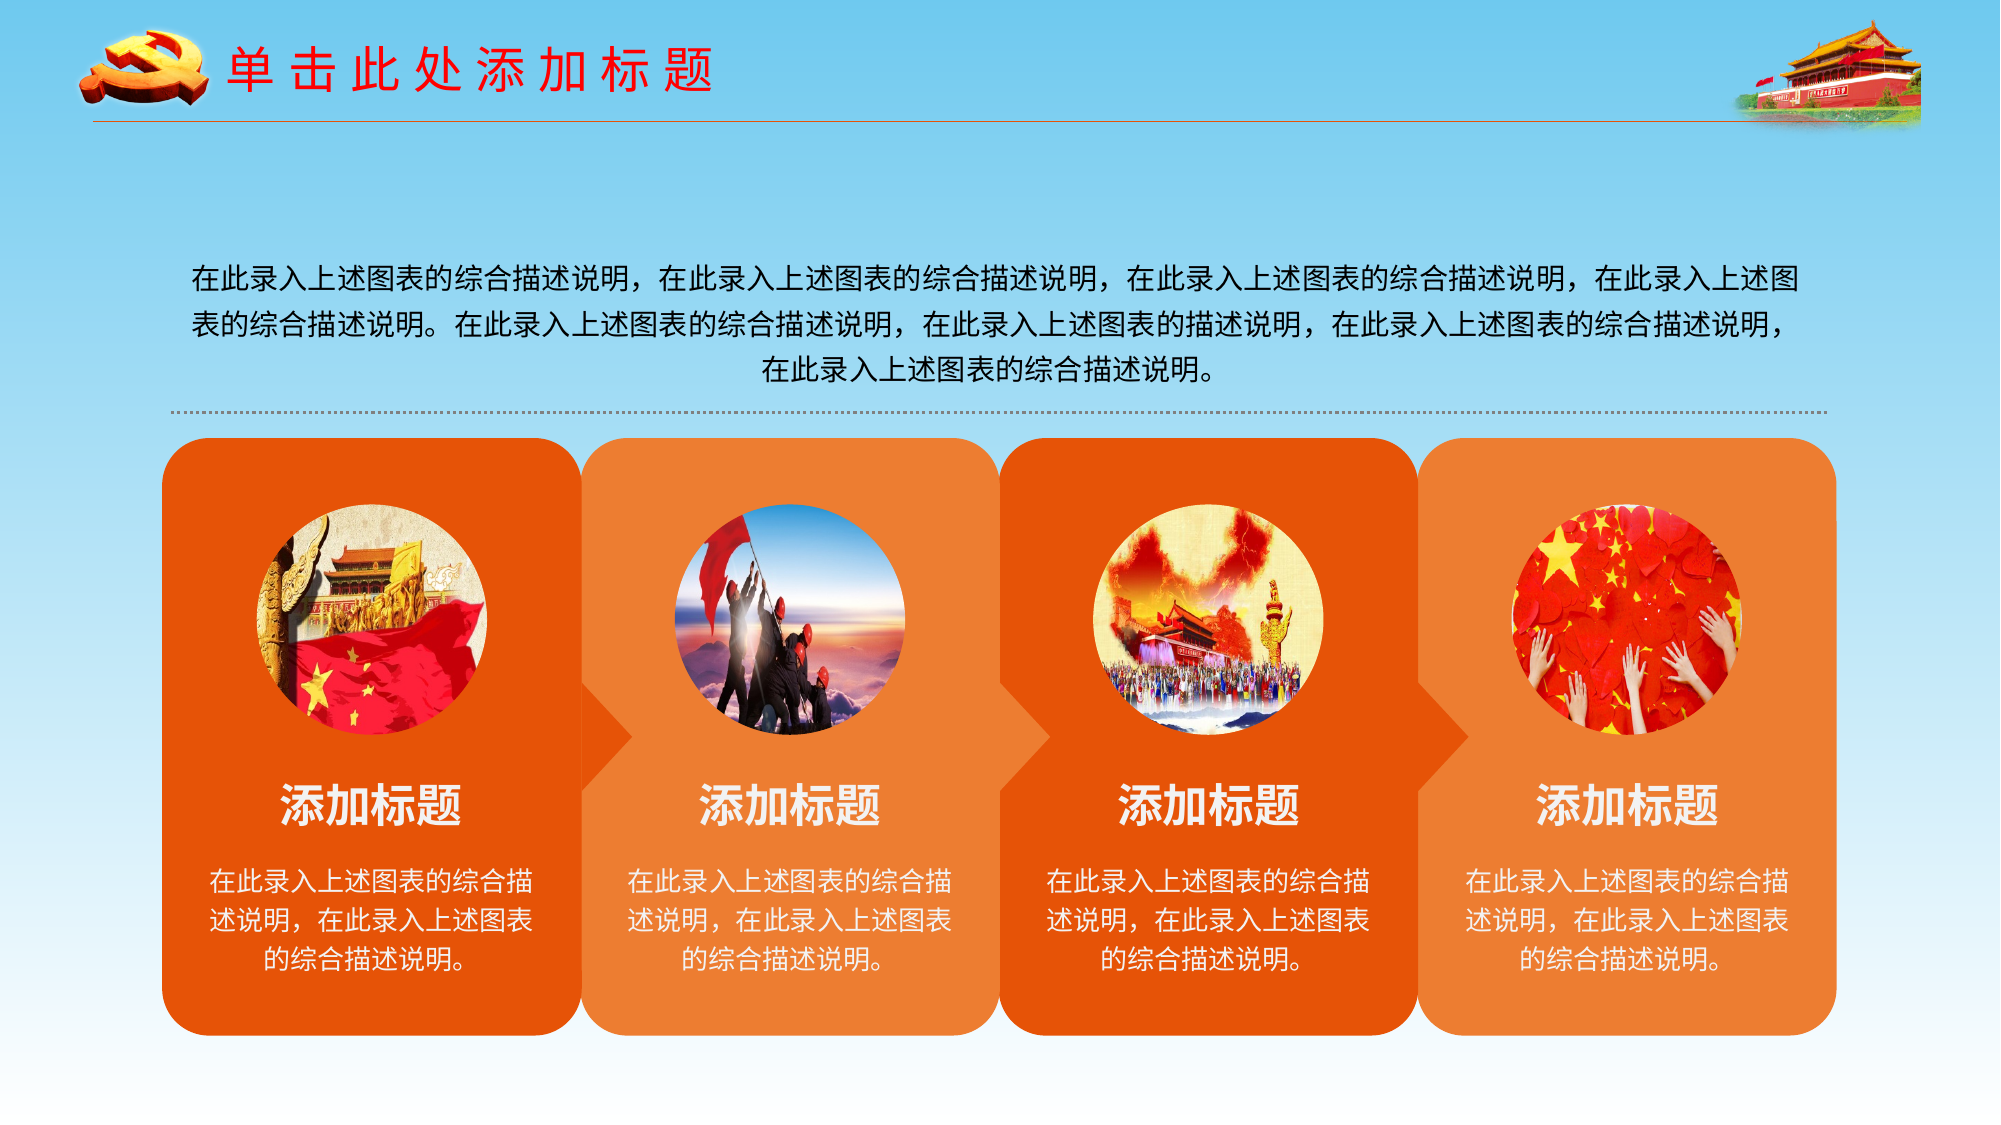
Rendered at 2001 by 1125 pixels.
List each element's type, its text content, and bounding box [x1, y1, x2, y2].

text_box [1051, 438, 1469, 1036]
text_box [1469, 438, 1837, 1036]
picture [1709, 0, 1921, 148]
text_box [633, 438, 1051, 1036]
text_box 在此录入上述图表的综合描述说明，在此录入上述图表的综合描述说明，在此录入上述图表的综合描述说明，在此录入上述图表的综合描述说明。在此录入上述图表的综合描述说明，在此录入上述图表的描述说明，在此录入上述图表的综合描述说明，在此录入上述图表的综合描述说明。 [162, 242, 1829, 394]
picture [39, 10, 231, 145]
text_box 单击此处添加标题 [231, 31, 764, 106]
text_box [162, 438, 633, 1036]
